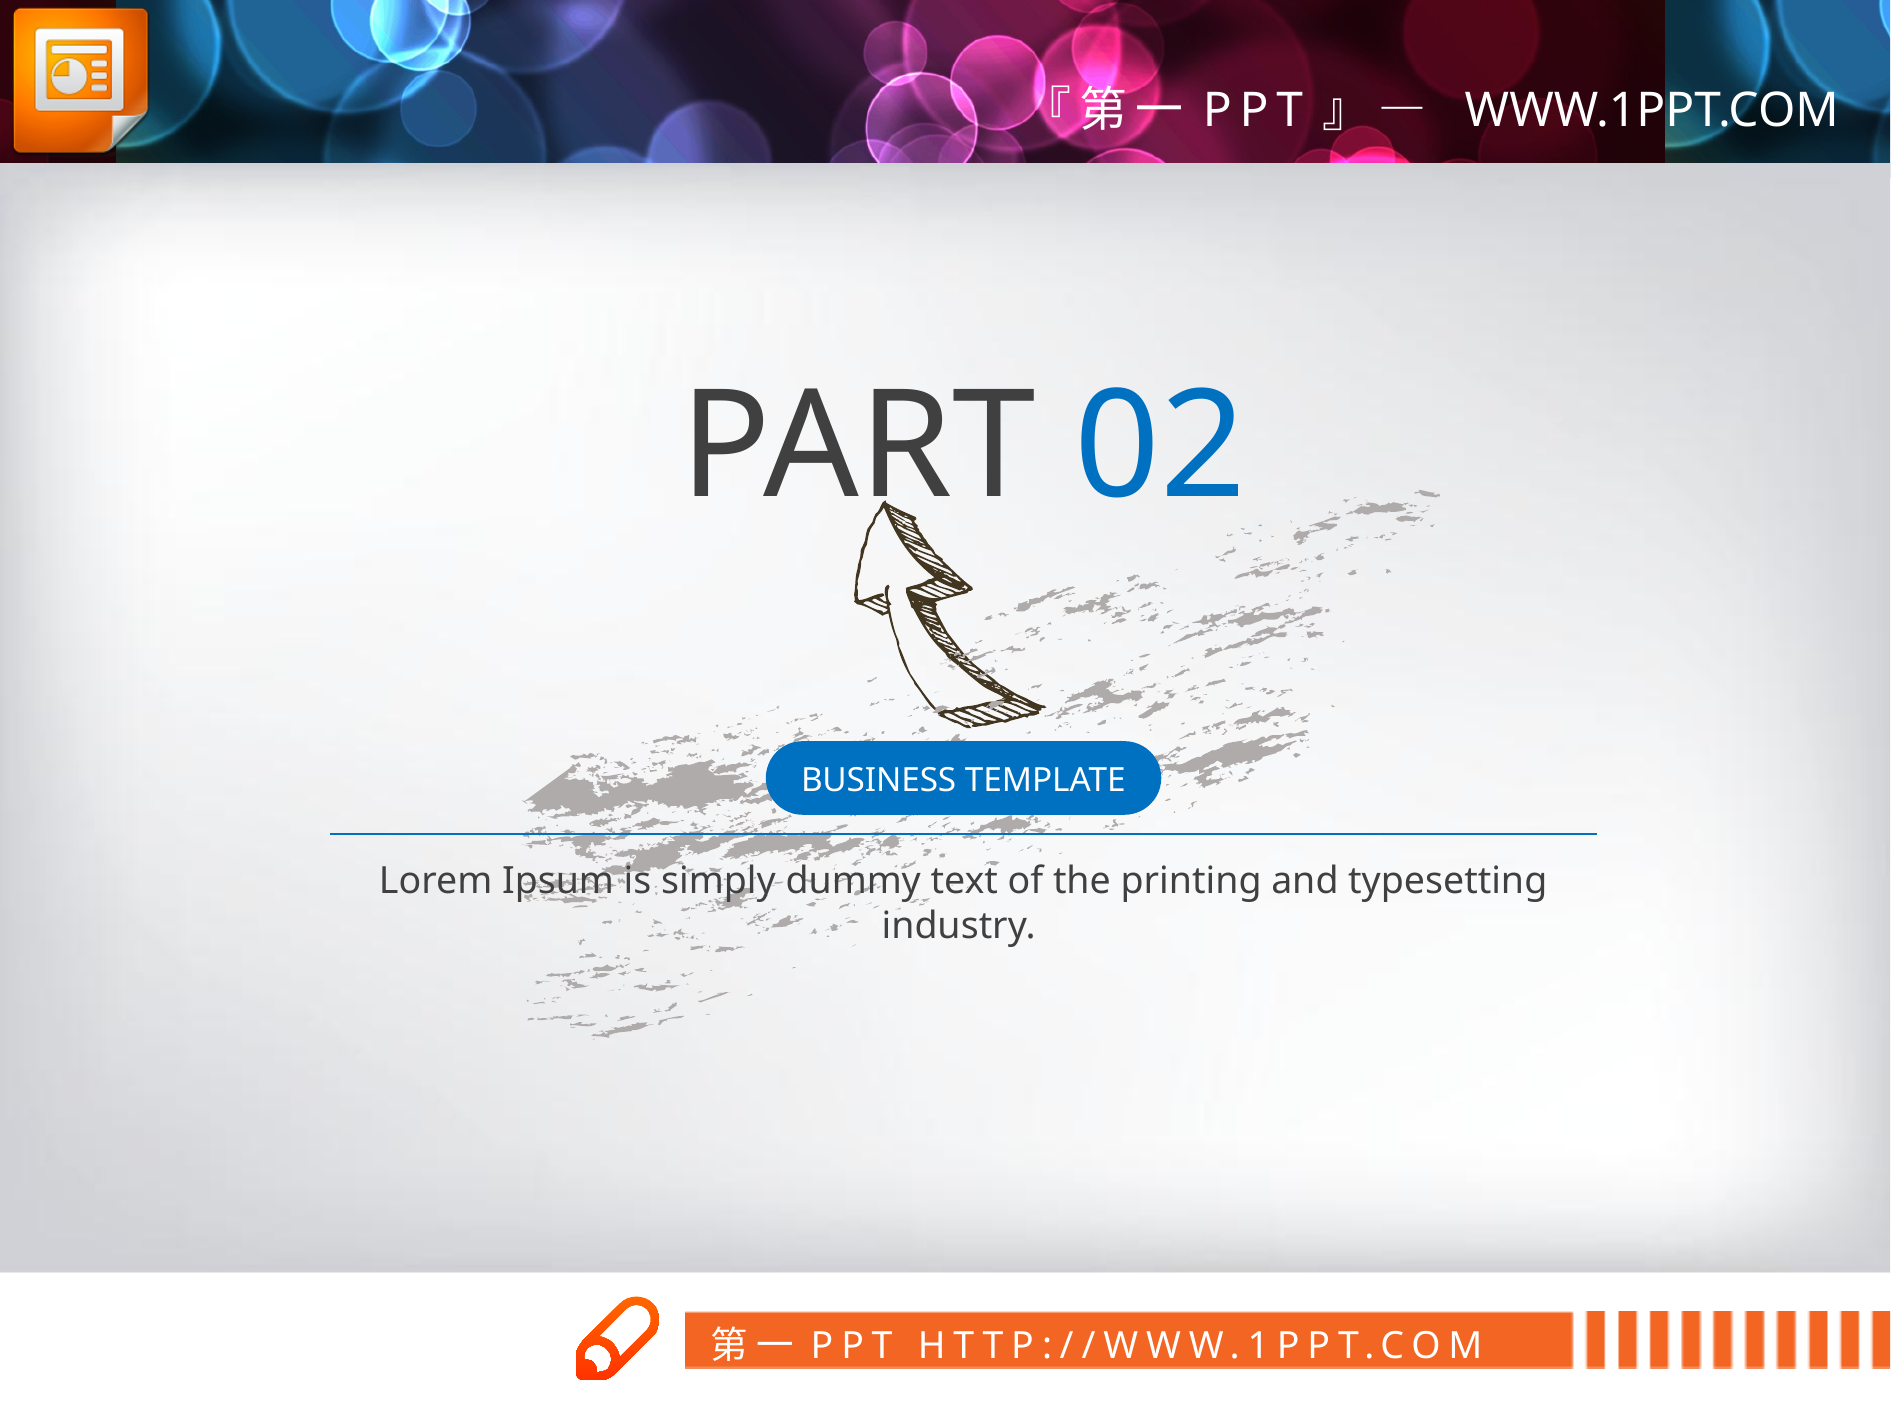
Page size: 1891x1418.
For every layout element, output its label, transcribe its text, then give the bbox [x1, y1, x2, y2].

text_box [928, 821, 937, 828]
text_box [521, 759, 773, 820]
text_box [1064, 678, 1162, 714]
picture [685, 1311, 1891, 1369]
text_box [1395, 515, 1424, 523]
text_box [896, 534, 1047, 729]
text_box [984, 615, 994, 620]
text_box [633, 967, 647, 973]
text_box [1163, 620, 1180, 629]
text_box [1259, 687, 1267, 693]
text_box [1138, 653, 1151, 658]
text_box [1204, 678, 1226, 687]
text_box [809, 713, 819, 721]
text_box [1044, 703, 1084, 720]
text_box [1294, 713, 1311, 723]
text_box [532, 1001, 546, 1005]
text_box [1030, 683, 1043, 689]
text_box [619, 817, 685, 833]
text_box [617, 1015, 636, 1022]
text_box [953, 650, 961, 659]
text_box [1173, 602, 1323, 659]
text_box Lorem Ipsum is simply dummy text of the printing and typesetting industry. [295, 848, 1632, 954]
text_box [950, 733, 968, 741]
text_box [741, 744, 762, 757]
text_box [598, 756, 608, 765]
text_box [1342, 499, 1351, 504]
text_box [854, 534, 935, 710]
text_box [723, 732, 740, 741]
text_box [521, 843, 552, 848]
text_box [728, 811, 752, 823]
text_box [1276, 688, 1294, 697]
text_box [1346, 499, 1418, 515]
text_box [1126, 574, 1140, 582]
text_box [1097, 719, 1106, 726]
text_box [962, 648, 978, 659]
text_box [561, 978, 590, 992]
text_box [1138, 700, 1170, 719]
text_box [770, 807, 777, 814]
text_box [593, 843, 606, 847]
text_box [679, 972, 694, 978]
text_box [633, 982, 680, 993]
text_box [1187, 801, 1198, 809]
text_box [535, 980, 551, 985]
text_box [652, 734, 699, 745]
text_box [1190, 695, 1204, 704]
text_box BUSINESS TEMPLATE [765, 741, 1162, 815]
text_box [647, 843, 724, 848]
text_box [866, 676, 877, 683]
text_box [1228, 707, 1296, 731]
text_box [1000, 645, 1026, 654]
text_box [1184, 685, 1200, 693]
text_box [735, 819, 760, 833]
text_box [940, 822, 952, 829]
text_box [859, 736, 876, 741]
text_box [689, 821, 714, 833]
text_box [749, 757, 757, 764]
text_box [1244, 686, 1256, 691]
text_box [1290, 566, 1300, 570]
text_box [1111, 819, 1125, 827]
text_box [536, 1014, 590, 1021]
text_box [921, 705, 931, 712]
text_box [869, 700, 880, 707]
text_box [559, 829, 575, 833]
text_box [1347, 569, 1358, 576]
text_box [1126, 581, 1161, 593]
text_box [570, 1022, 597, 1028]
text_box [1234, 559, 1291, 579]
text_box [1201, 720, 1226, 735]
text_box [664, 979, 672, 984]
text_box [589, 963, 631, 979]
text_box [758, 814, 792, 829]
text_box [963, 649, 996, 663]
text_box [871, 827, 886, 833]
text_box [812, 824, 849, 833]
text_box [794, 717, 807, 722]
text_box [932, 705, 952, 716]
text_box [997, 612, 1010, 618]
text_box [664, 1002, 677, 1012]
text_box [1315, 572, 1324, 578]
text_box [657, 1015, 685, 1026]
text_box [1170, 668, 1190, 678]
text_box [1103, 825, 1115, 830]
text_box [967, 815, 1051, 833]
text_box [1414, 489, 1441, 498]
text_box PART 02 [665, 339, 1262, 534]
text_box [1062, 591, 1131, 624]
text_box [826, 726, 843, 733]
text_box [572, 843, 591, 848]
text_box [1224, 702, 1243, 709]
text_box [757, 748, 769, 756]
text_box [1314, 553, 1325, 561]
text_box [1345, 536, 1359, 542]
text_box [589, 813, 621, 828]
text_box [1139, 663, 1149, 672]
text_box [1301, 631, 1324, 639]
text_box [591, 1022, 655, 1038]
text_box [942, 815, 952, 821]
text_box [1139, 613, 1160, 622]
text_box [570, 752, 601, 761]
text_box [792, 727, 813, 742]
text_box [895, 815, 914, 823]
text_box [1024, 626, 1041, 637]
text_box [1265, 689, 1276, 695]
text_box [1240, 661, 1252, 667]
text_box [728, 843, 864, 848]
text_box [1292, 513, 1341, 545]
text_box [912, 726, 928, 736]
text_box [723, 828, 740, 833]
text_box [649, 750, 674, 755]
text_box [545, 970, 585, 978]
text_box [984, 698, 1006, 713]
text_box [1123, 668, 1134, 676]
text_box [630, 757, 637, 764]
text_box [976, 667, 996, 679]
text_box [698, 992, 732, 1003]
text_box [945, 827, 961, 833]
picture [0, 0, 1891, 1275]
text_box [1215, 546, 1237, 559]
text_box [579, 954, 597, 958]
text_box [652, 1008, 663, 1014]
text_box [524, 825, 547, 833]
text_box [686, 752, 702, 759]
text_box [1252, 556, 1262, 562]
text_box [1163, 688, 1179, 699]
text_box [877, 843, 902, 848]
text_box [1138, 601, 1153, 611]
text_box [1013, 585, 1076, 612]
text_box [939, 662, 956, 671]
text_box [1155, 730, 1310, 789]
text_box [605, 827, 616, 833]
